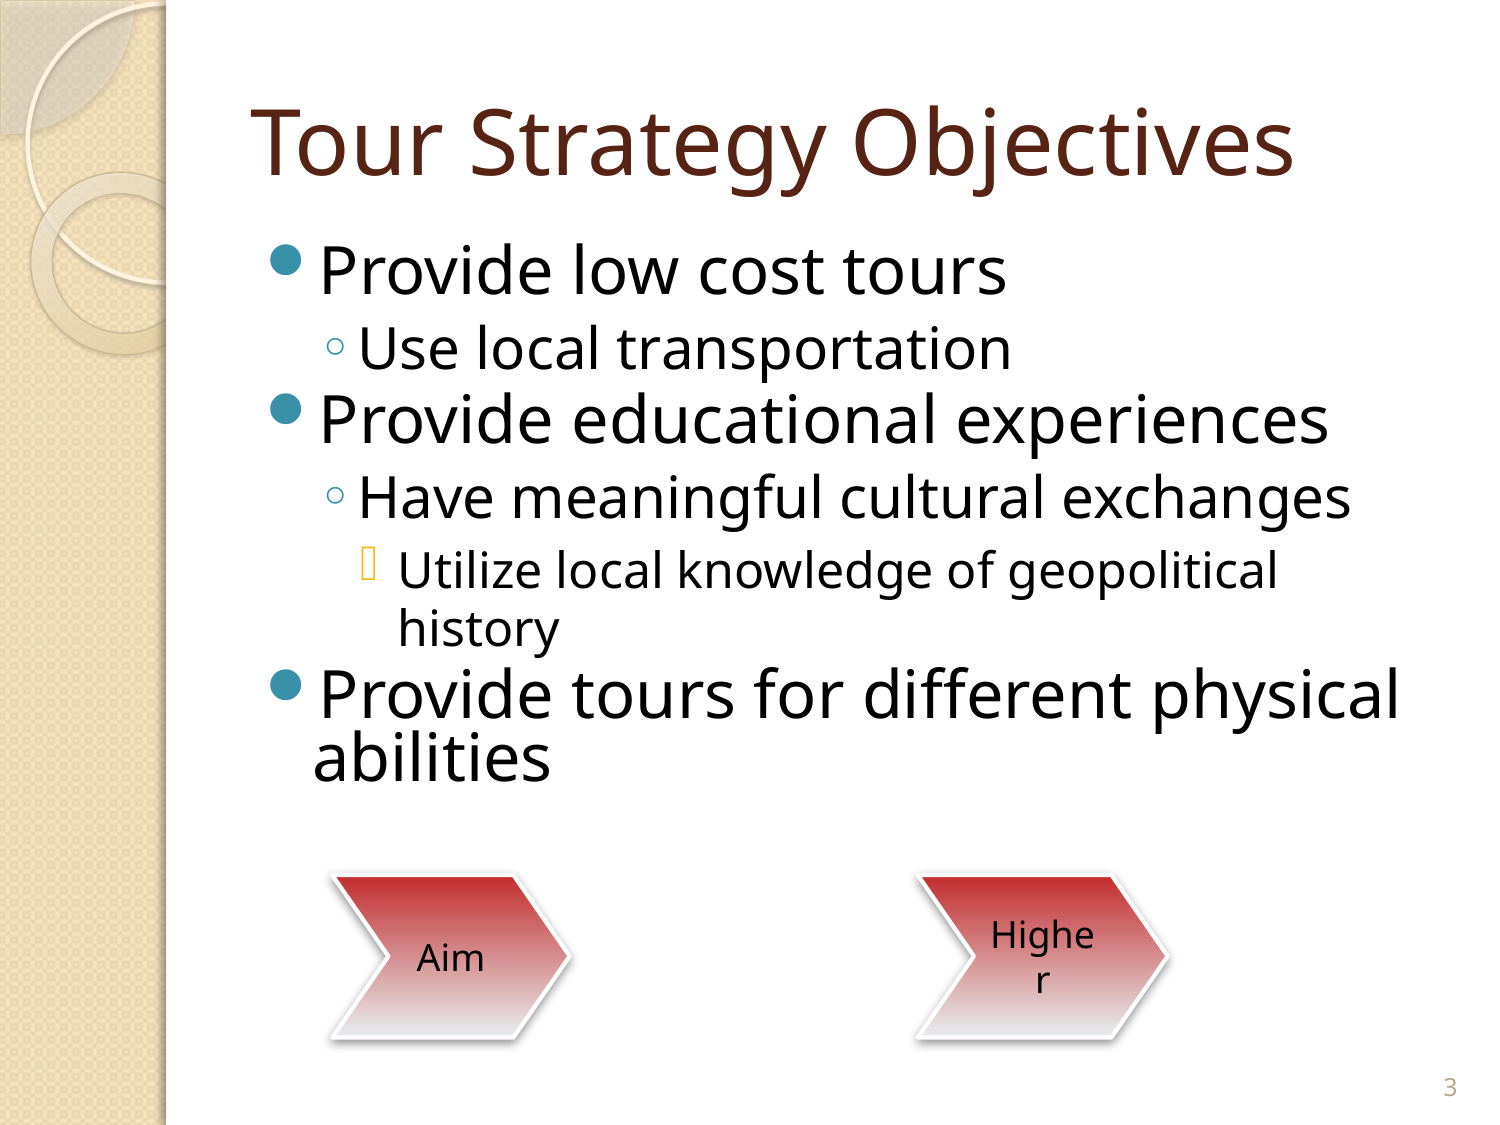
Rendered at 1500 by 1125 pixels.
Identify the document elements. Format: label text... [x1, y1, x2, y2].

title Tour Strategy Objectives [235, 45, 1466, 233]
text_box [332, 874, 1168, 1038]
slide_number 3 [1413, 1034, 1488, 1113]
list Provide low cost tours Use local transportation Provide educational experiences Have meaningful cultural exchanges Utilize local knowledge of geopolitical history Provide tours for different physical abilities [237, 237, 1466, 775]
